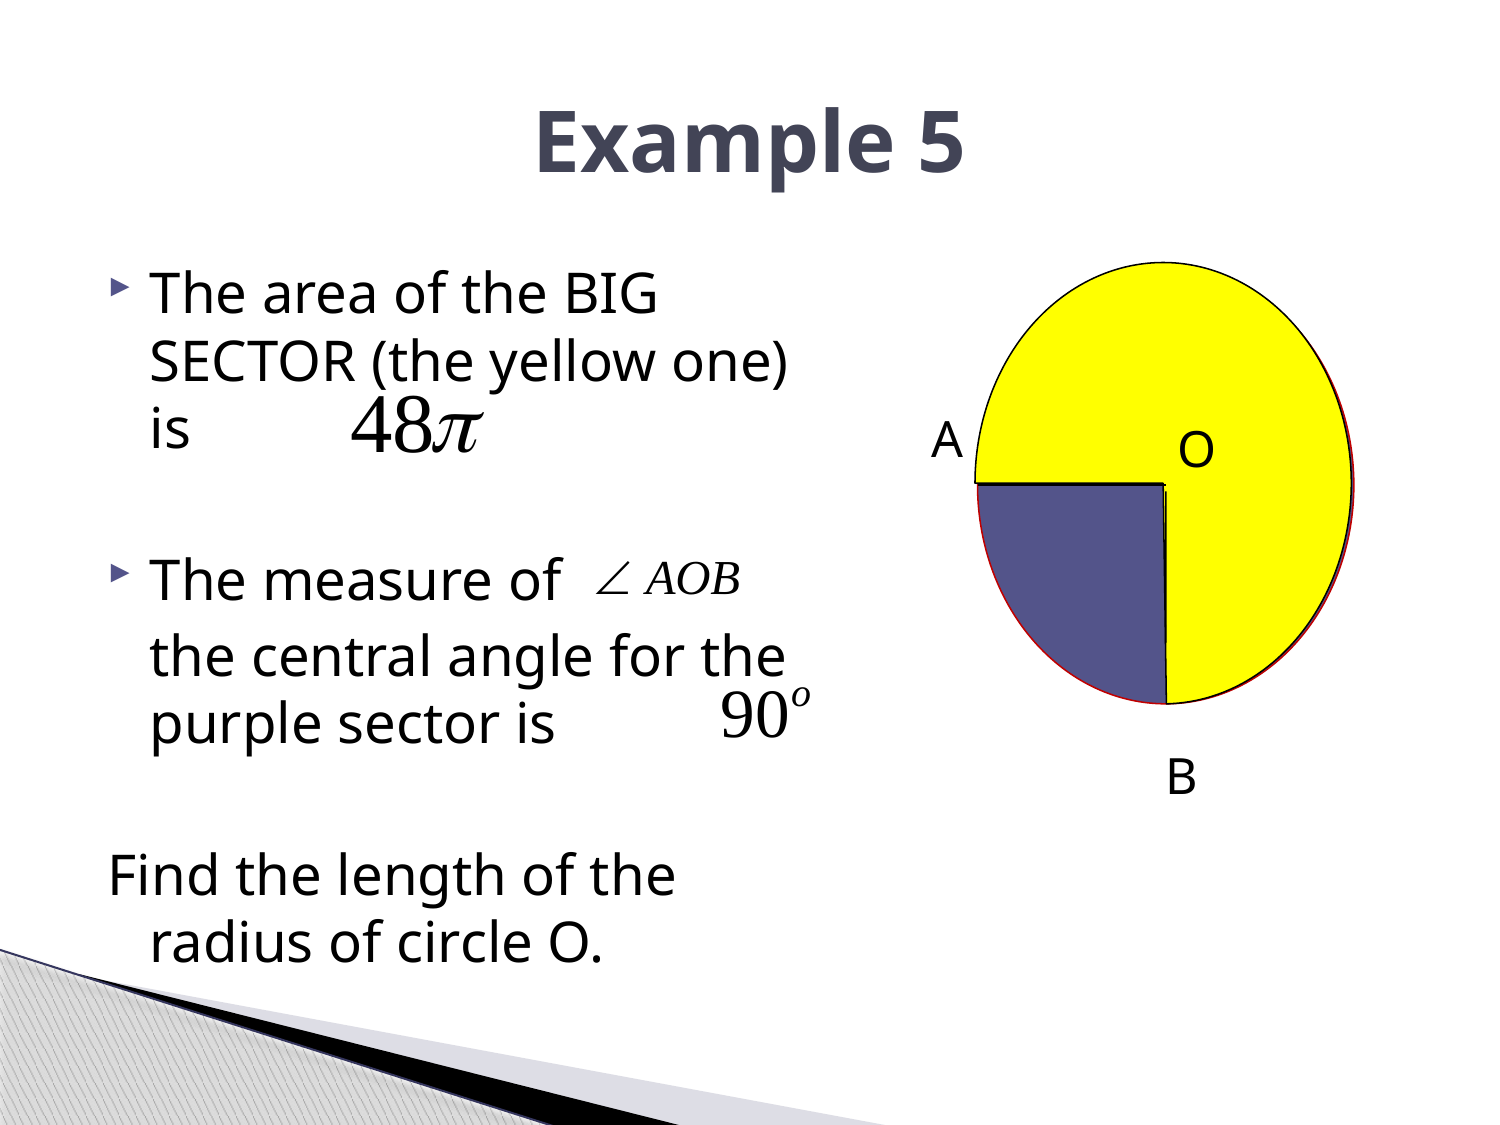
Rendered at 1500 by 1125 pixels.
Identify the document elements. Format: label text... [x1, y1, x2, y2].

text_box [712, 662, 823, 755]
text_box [337, 374, 501, 475]
text_box [975, 262, 1352, 704]
title Example 5 [75, 45, 1425, 233]
text_box A [916, 399, 978, 475]
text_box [587, 549, 751, 616]
text_box [1210, 365, 1354, 698]
text_box B [1150, 737, 1212, 813]
text_box O [1162, 410, 1225, 486]
text_box [977, 494, 1161, 704]
list The area of the BIG SECTOR (the yellow one) is The measure of the central angle for the purple sector is Find the length of the radius of circle O. [75, 249, 813, 1038]
